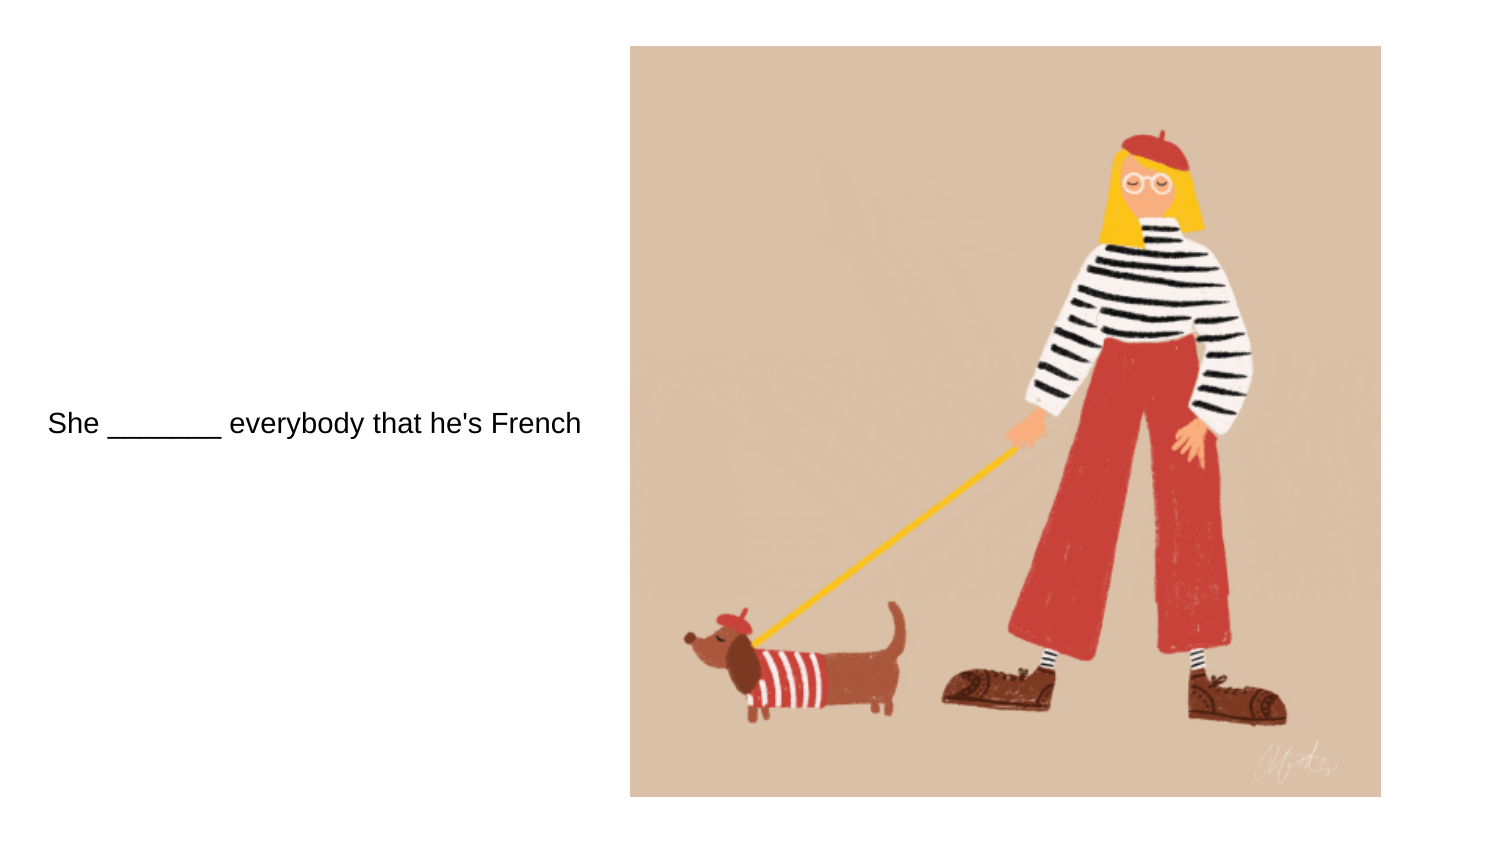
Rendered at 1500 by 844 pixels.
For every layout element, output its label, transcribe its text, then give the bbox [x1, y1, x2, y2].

text_box She _______ everybody that he's French [32, 389, 611, 455]
picture [630, 46, 1381, 798]
